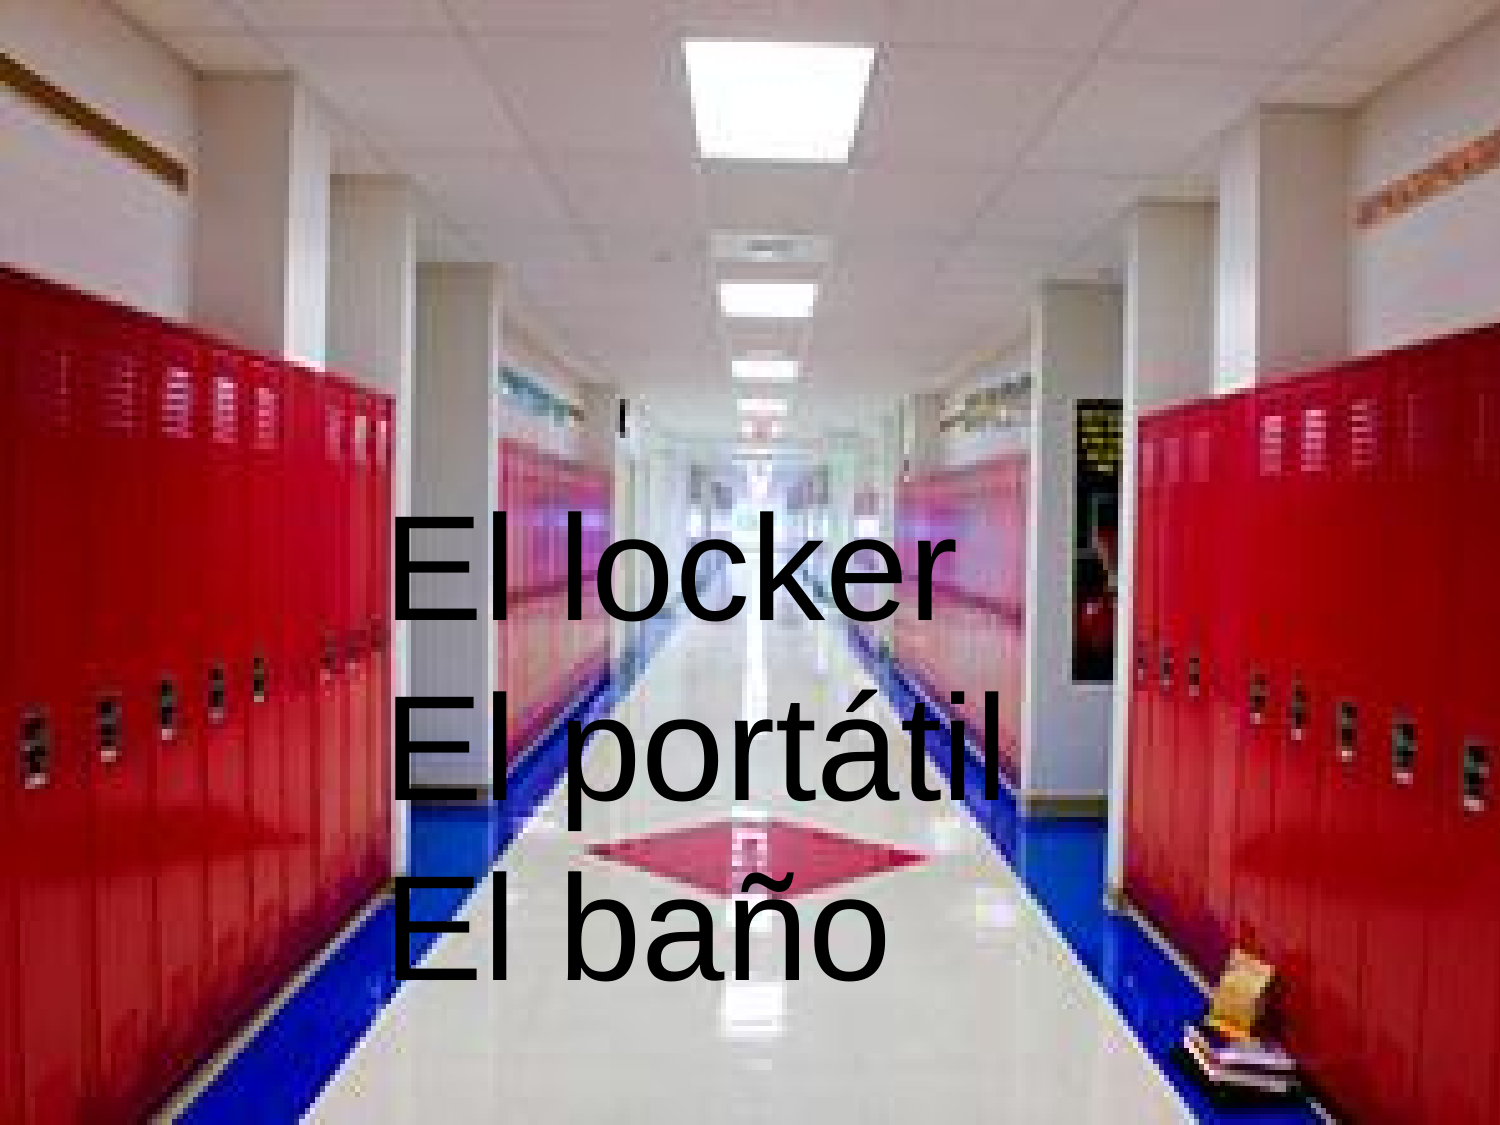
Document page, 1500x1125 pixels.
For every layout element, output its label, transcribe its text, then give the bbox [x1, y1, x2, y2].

text_box [0, 0, 1500, 1125]
text_box El locker El portátil El baño [368, 454, 1120, 997]
text_box [341, 338, 1270, 800]
